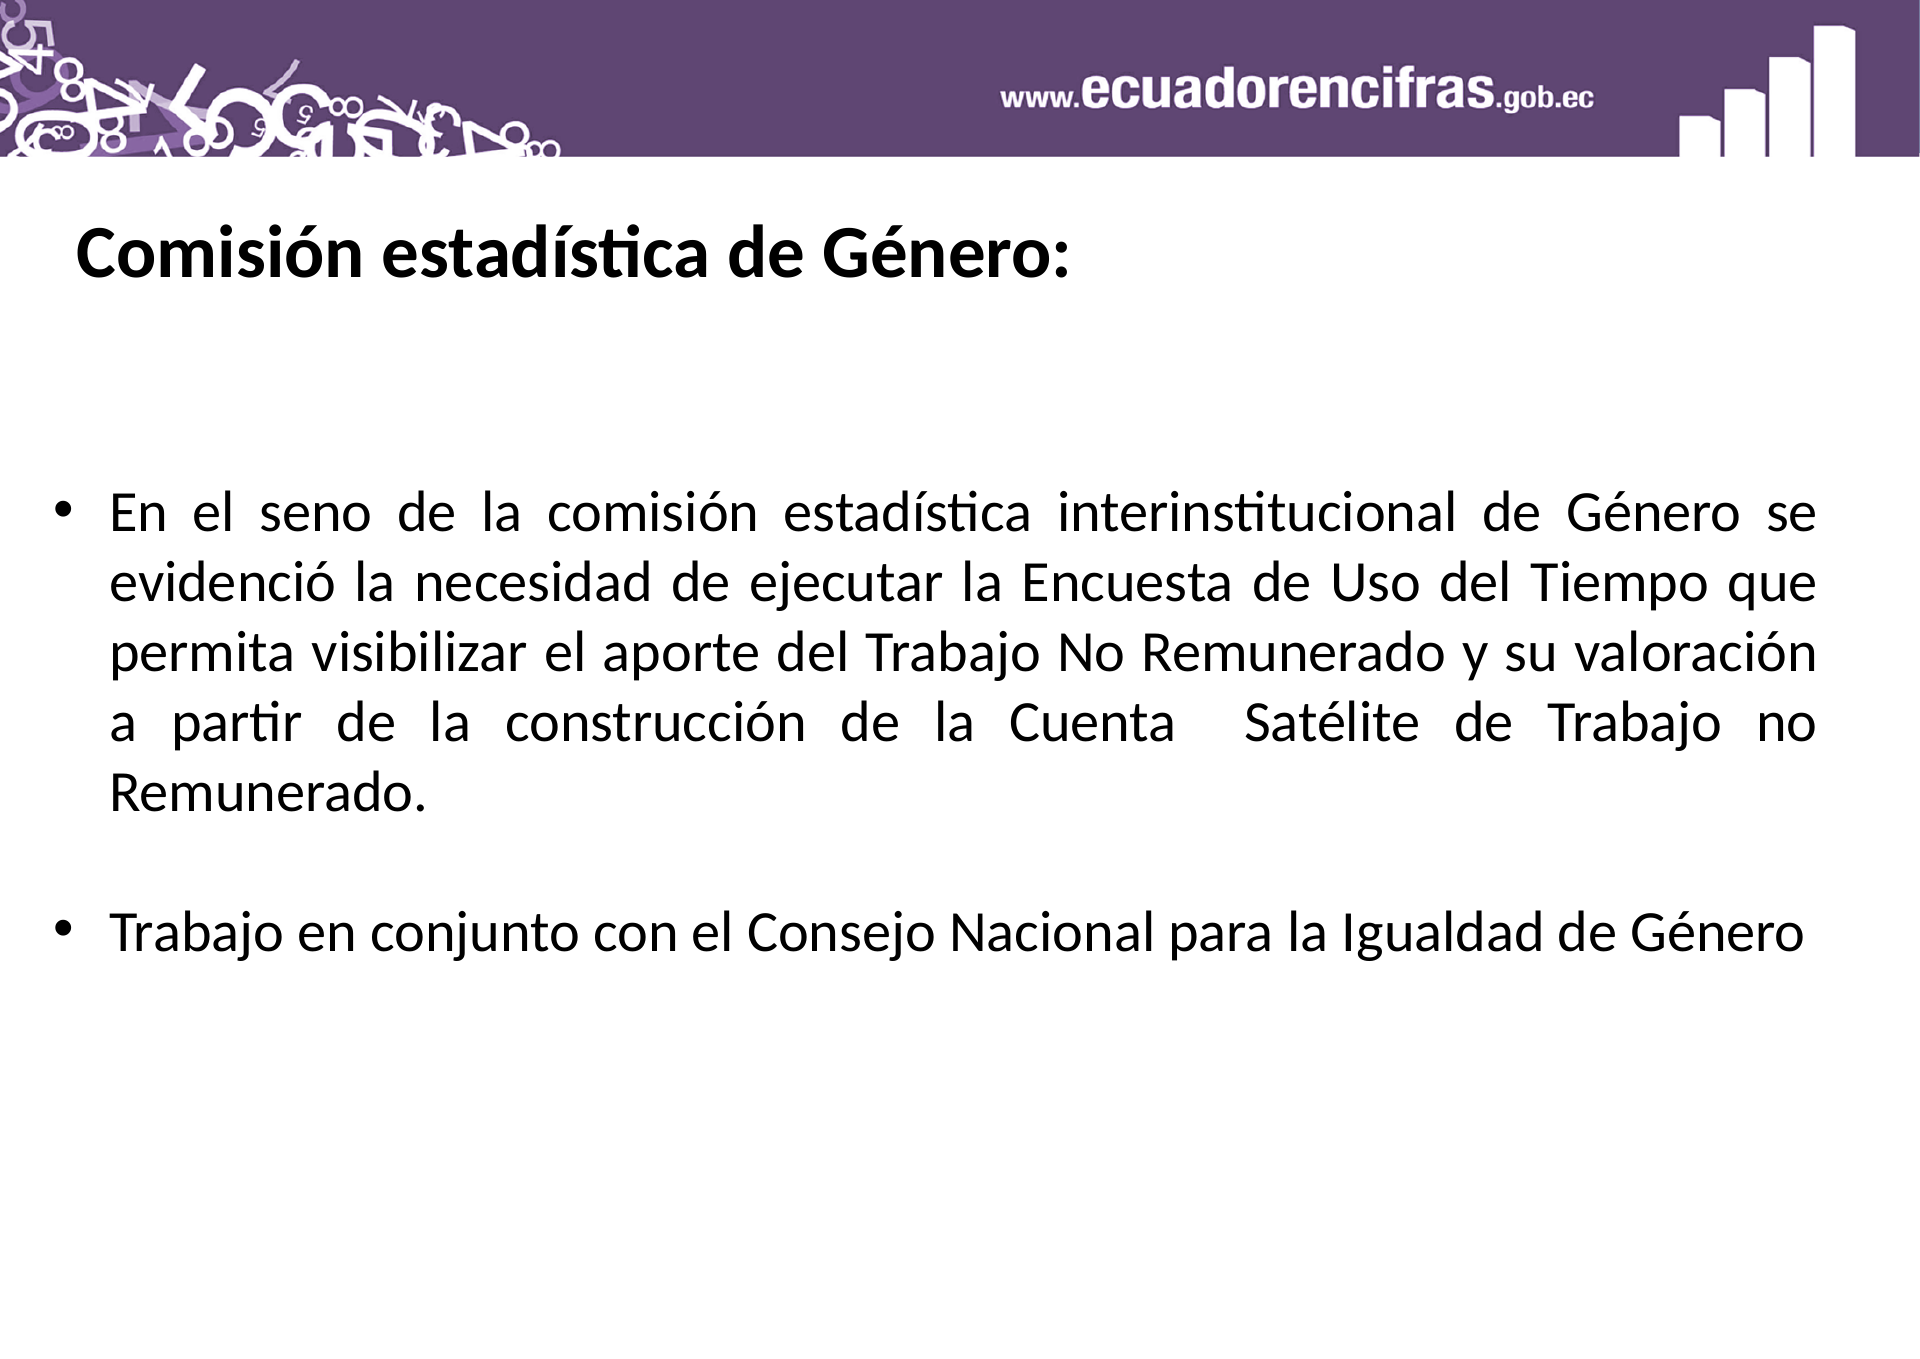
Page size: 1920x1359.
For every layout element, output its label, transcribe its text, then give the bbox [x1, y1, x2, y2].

text_box En el seno de la comisión estadística interinstitucional de Género se evidenció la necesidad de ejecutar la Encuesta de Uso del Tiempo que permita visibilizar el aporte del Trabajo No Remunerado y su valoración a partir de la construcción de la Cuenta Satélite de Trabajo no Remunerado. Trabajo en conjunto con el Consejo Nacional para la Igualdad de Género [38, 395, 1834, 1359]
picture [0, 0, 1920, 1359]
text_box Comisión estadística de Género: [62, 194, 1731, 300]
